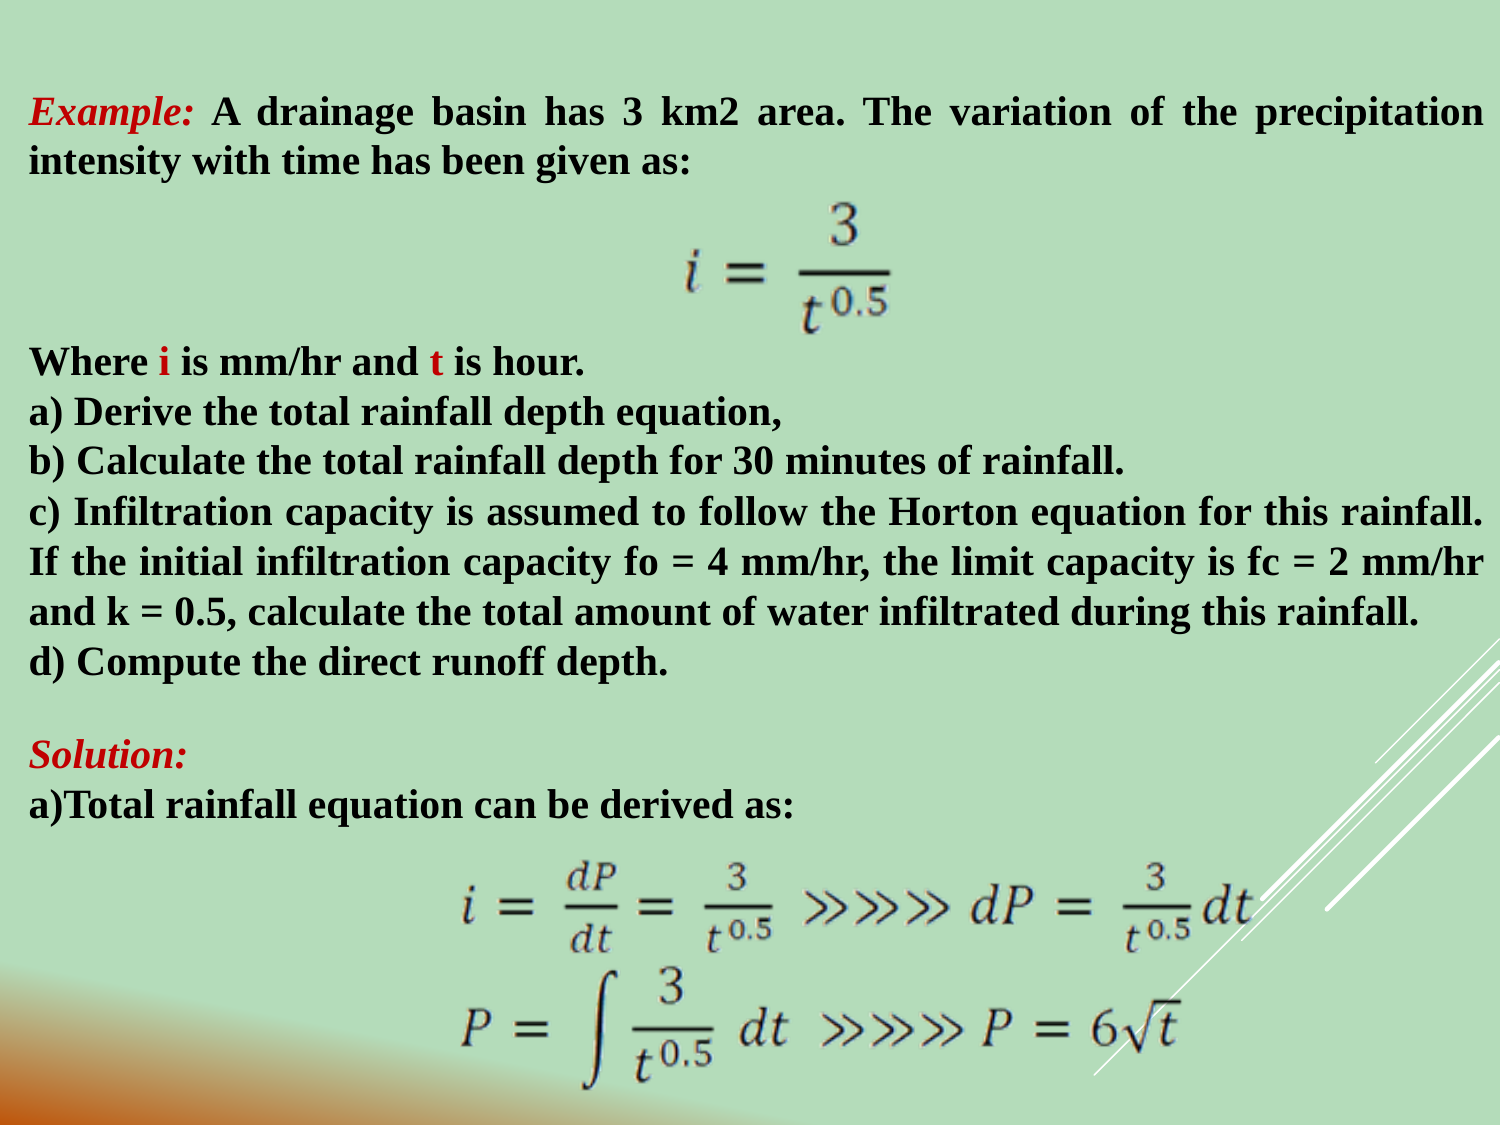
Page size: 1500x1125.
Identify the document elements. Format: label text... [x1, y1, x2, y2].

picture [460, 858, 1260, 1101]
picture [683, 194, 909, 344]
text_box Solution: a)Total rainfall equation can be derived as: [13, 719, 1162, 835]
text_box Example: A drainage basin has 3 km2 area. The variation of the precipitation intensity with time has been given as: Where i is mm/hr and t is hour. a) Derive the total rainfall depth equation, b) Calculate the total rainfall depth for 30 minutes of rainfall. c) Infiltration capacity is assumed to follow the Horton equation for this rainfall. If the initial infiltration capacity fo = 4 mm/hr, the limit capacity is fc = 2 mm/hr and k = 0.5, calculate the total amount of water infiltrated during this rainfall. d) Compute the direct runoff depth. [13, 75, 1500, 691]
